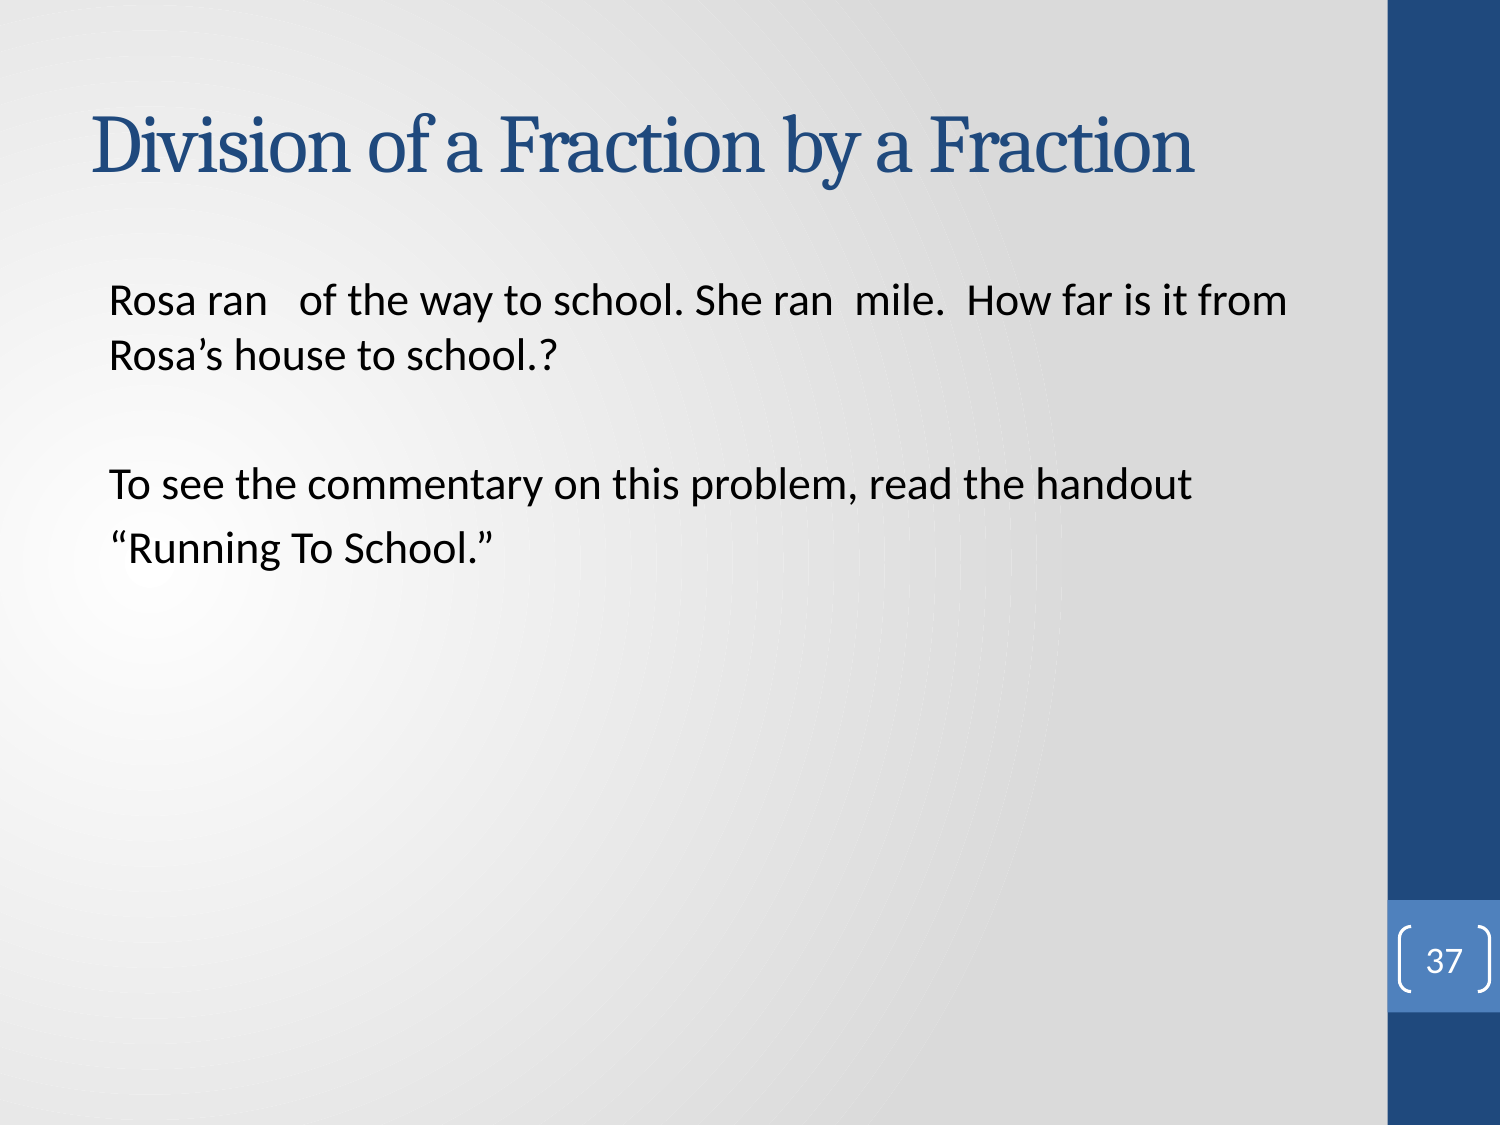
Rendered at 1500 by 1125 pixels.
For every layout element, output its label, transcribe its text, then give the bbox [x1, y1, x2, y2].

title Division of a Fraction by a Fraction [75, 45, 1325, 233]
slide_number 37 [1397, 924, 1492, 994]
